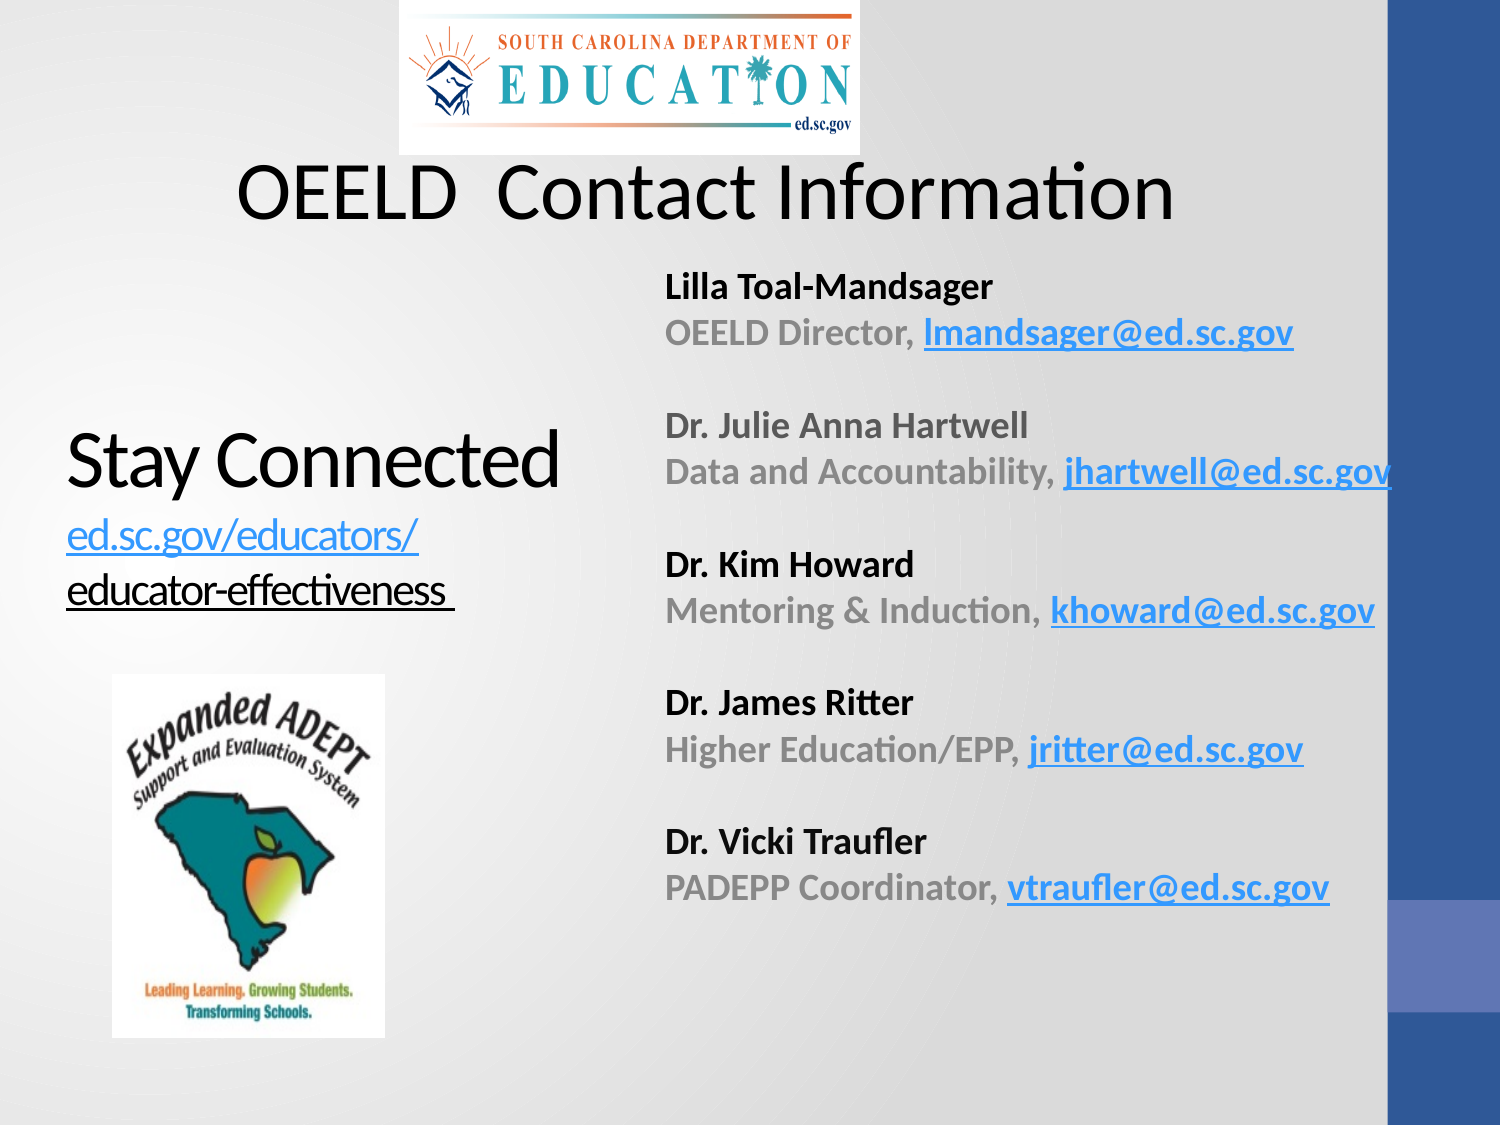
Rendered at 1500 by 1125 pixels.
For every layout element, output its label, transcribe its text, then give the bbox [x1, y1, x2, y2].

title Stay Connected ed.sc.gov/educators/ educator-effectiveness [51, 309, 650, 819]
text_box OEELD Contact Information [162, 129, 1251, 218]
picture [399, 0, 861, 155]
picture [111, 674, 385, 1038]
subtitle Lilla Toal-Mandsager OEELD Director, lmandsager@ed.sc.gov Dr. Julie Anna Hartwell Data and Accountability, jhartwell@ed.sc.gov Dr. Kim Howard Mentoring & Induction, khoward@ed.sc.gov Dr. James Ritter Higher Education/EPP, jritter@ed.sc.gov Dr. Vicki Traufler PADEPP Coordinator, vtraufler@ed.sc.gov [650, 253, 1439, 1097]
